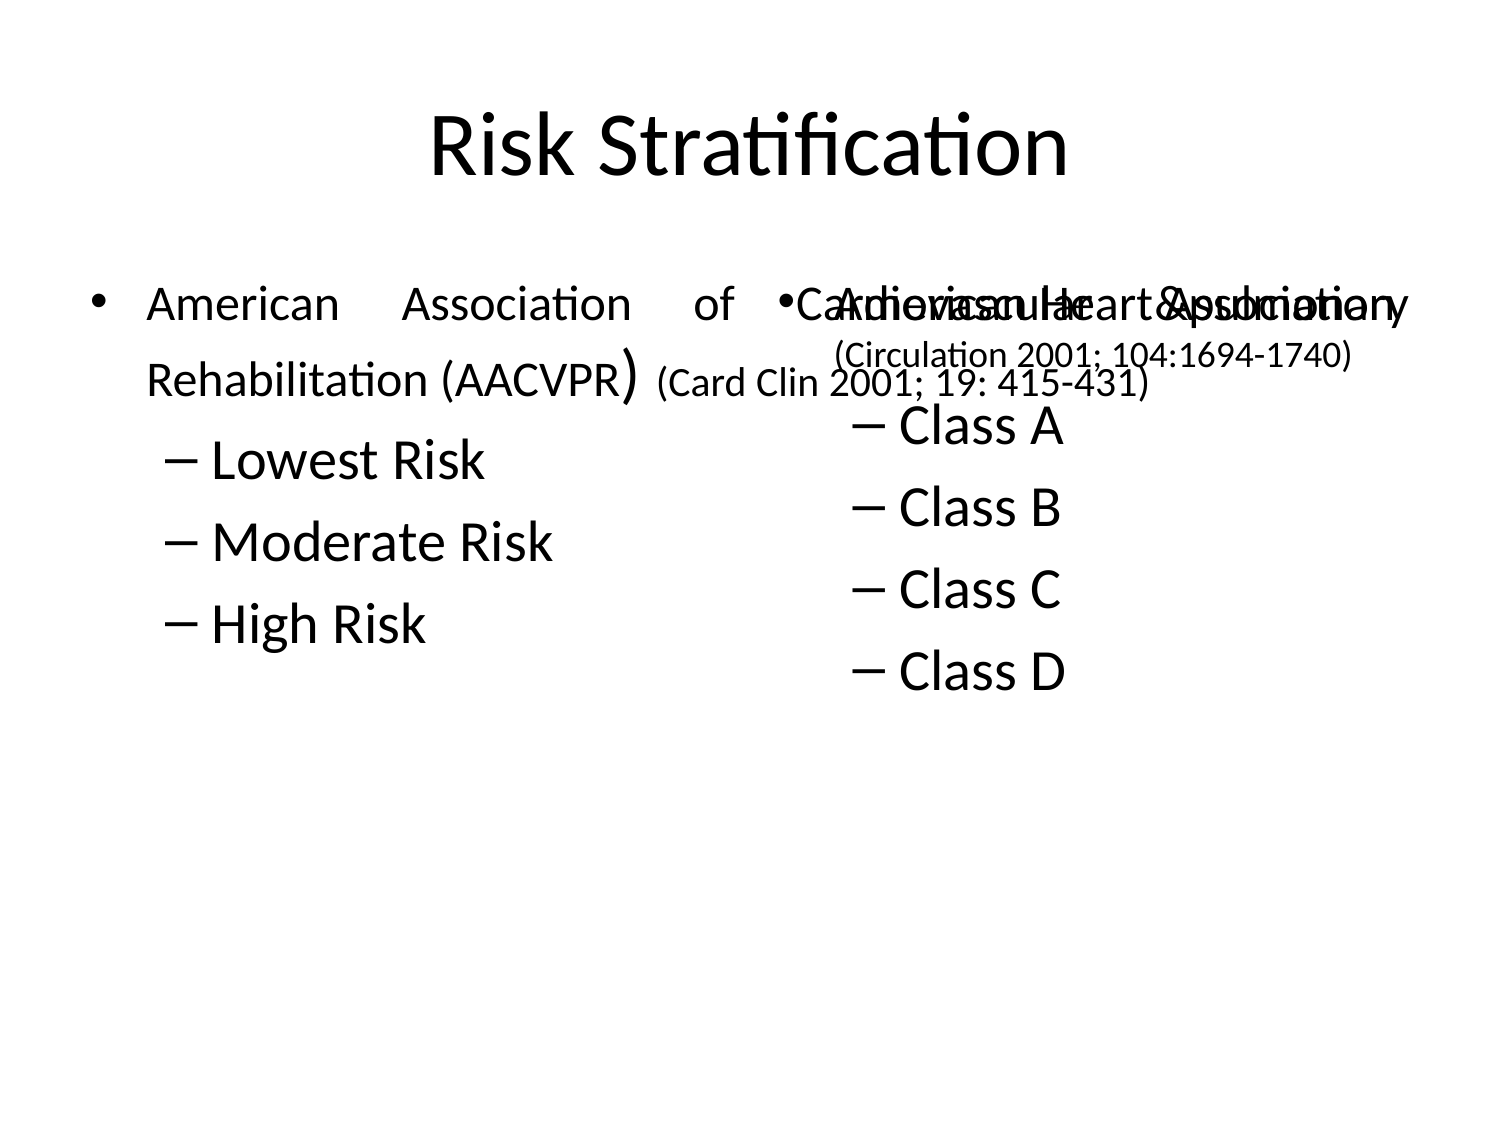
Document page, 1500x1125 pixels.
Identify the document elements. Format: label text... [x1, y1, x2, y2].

list American Heart Association (Circulation 2001; 104:1694-1740) Class A Class B Class C Class D [762, 262, 1425, 763]
title Risk Stratification [75, 45, 1425, 233]
list American Association of Cardiovascular &pulmonary Rehabilitation (AACVPR) (Card Clin 2001; 19: 415-431) Lowest Risk Moderate Risk High Risk [75, 262, 1425, 1005]
